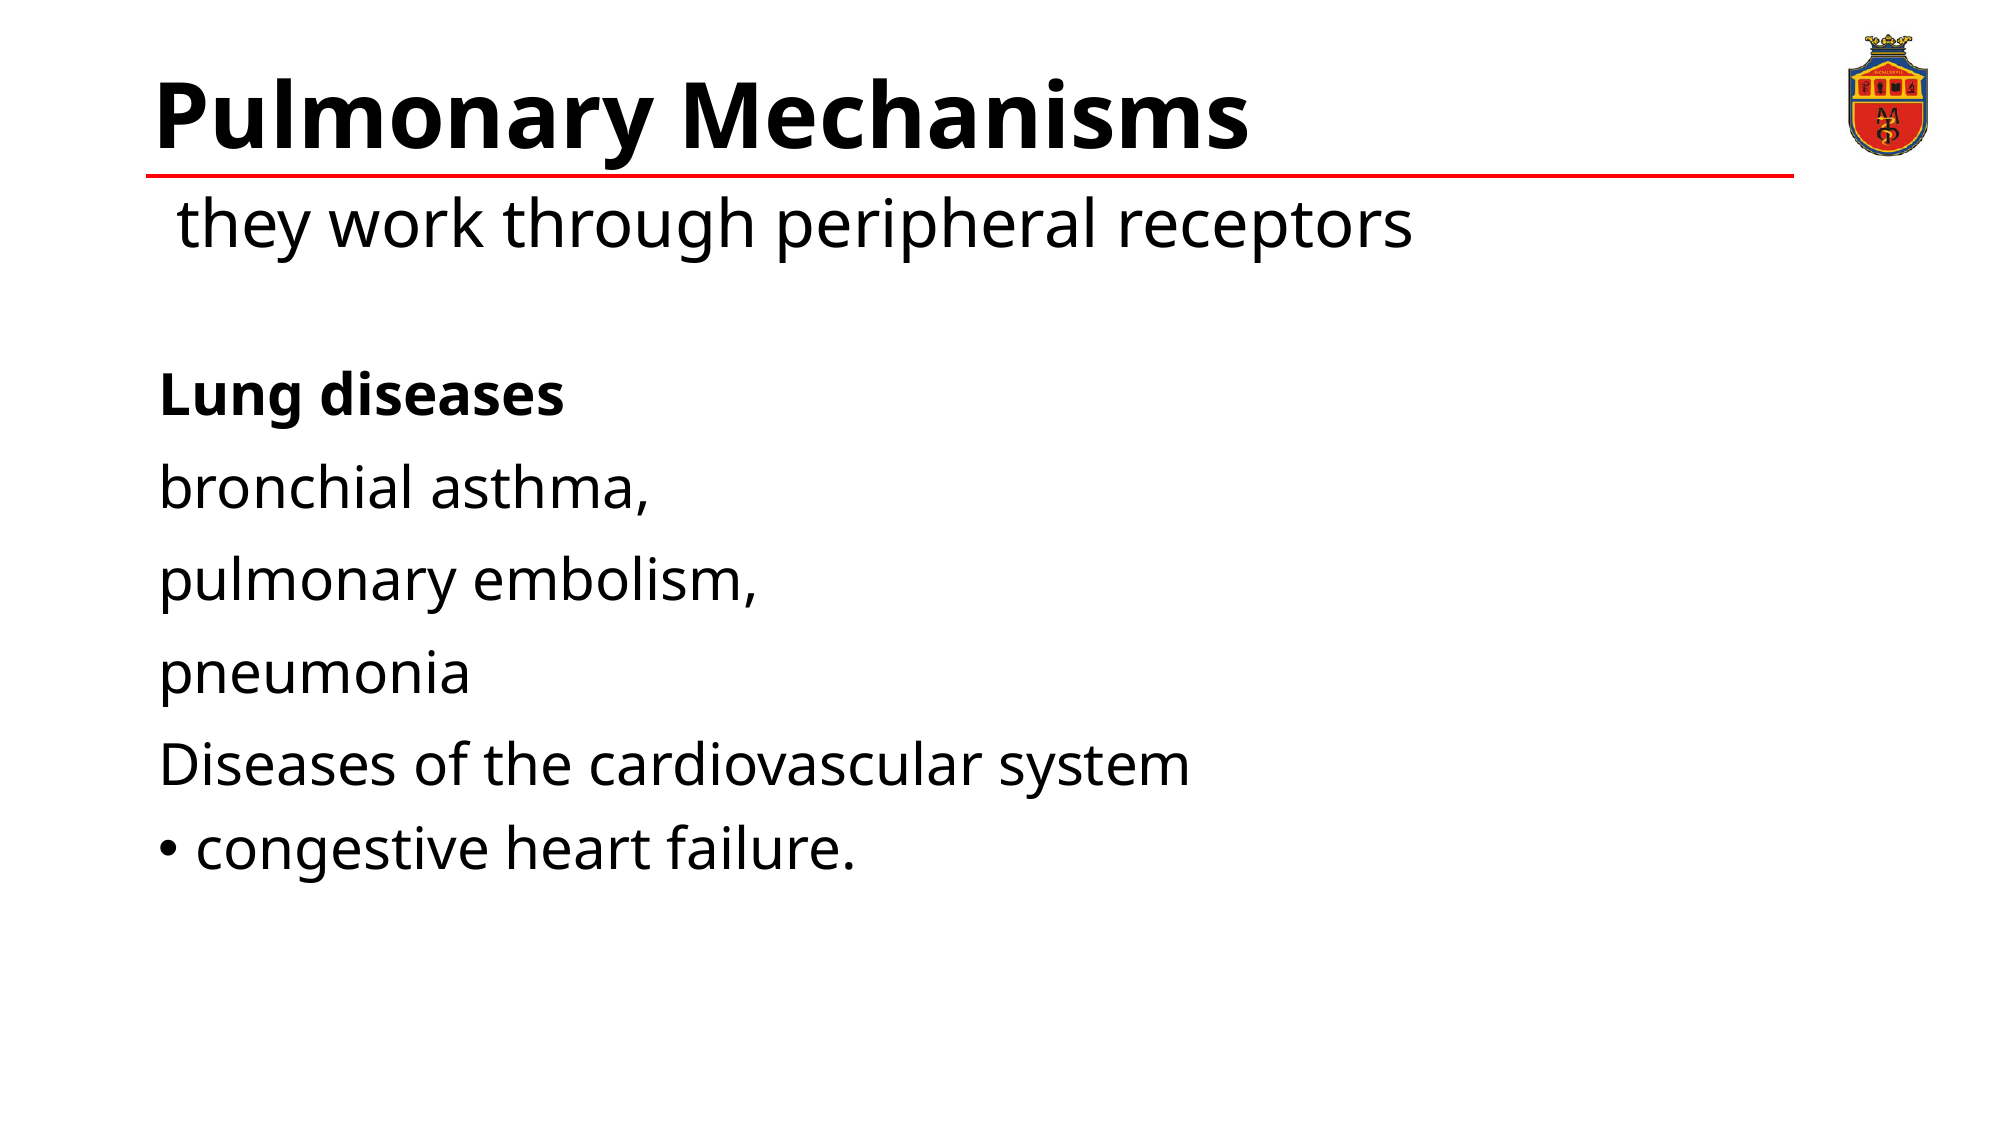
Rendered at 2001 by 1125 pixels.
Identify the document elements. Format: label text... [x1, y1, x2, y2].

list Lung diseases bronchial asthma, pulmonary embolism, pneumonia Diseases of the cardiovascular system congestive heart failure. [143, 358, 1869, 1072]
title Pulmonary Mechanisms they work through peripheral receptors [137, 59, 1863, 278]
picture [1794, 16, 1969, 189]
